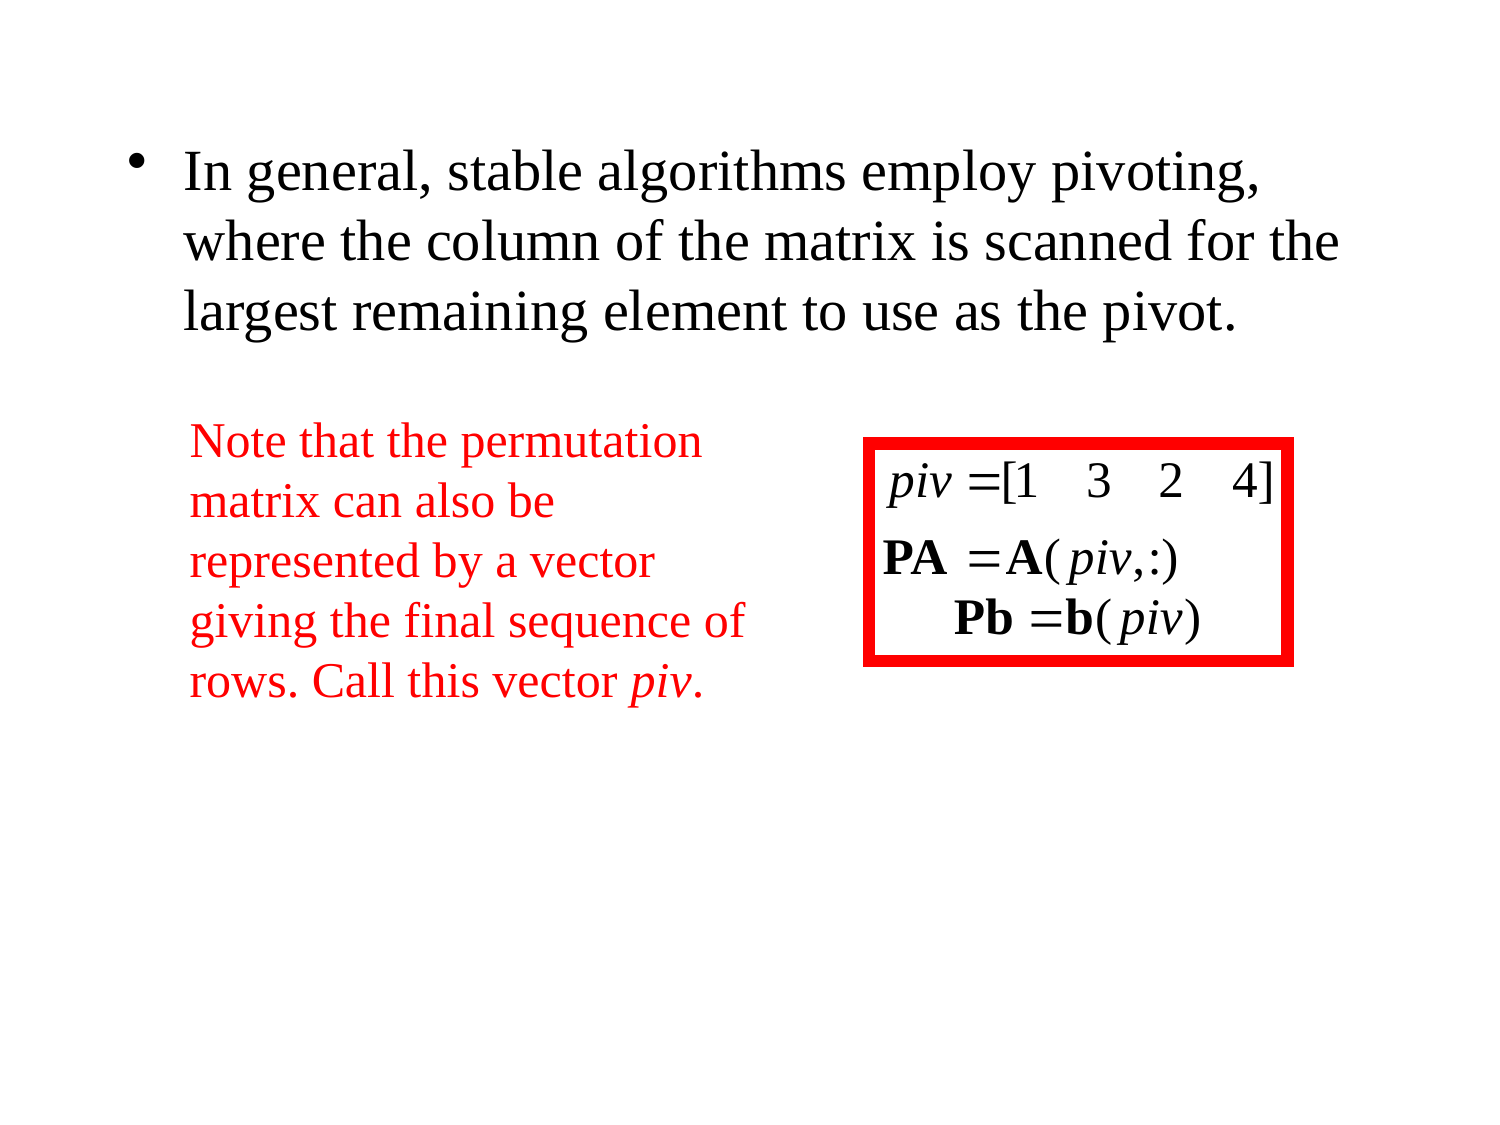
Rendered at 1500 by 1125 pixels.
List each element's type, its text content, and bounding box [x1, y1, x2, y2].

text_box Note that the permutation matrix can also be represented by a vector giving the final sequence of rows. Call this vector piv. [174, 399, 788, 715]
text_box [874, 449, 1282, 656]
list In general, stable algorithms employ pivoting, where the column of the matrix is scanned for the largest remaining element to use as the pivot. [112, 124, 1388, 388]
